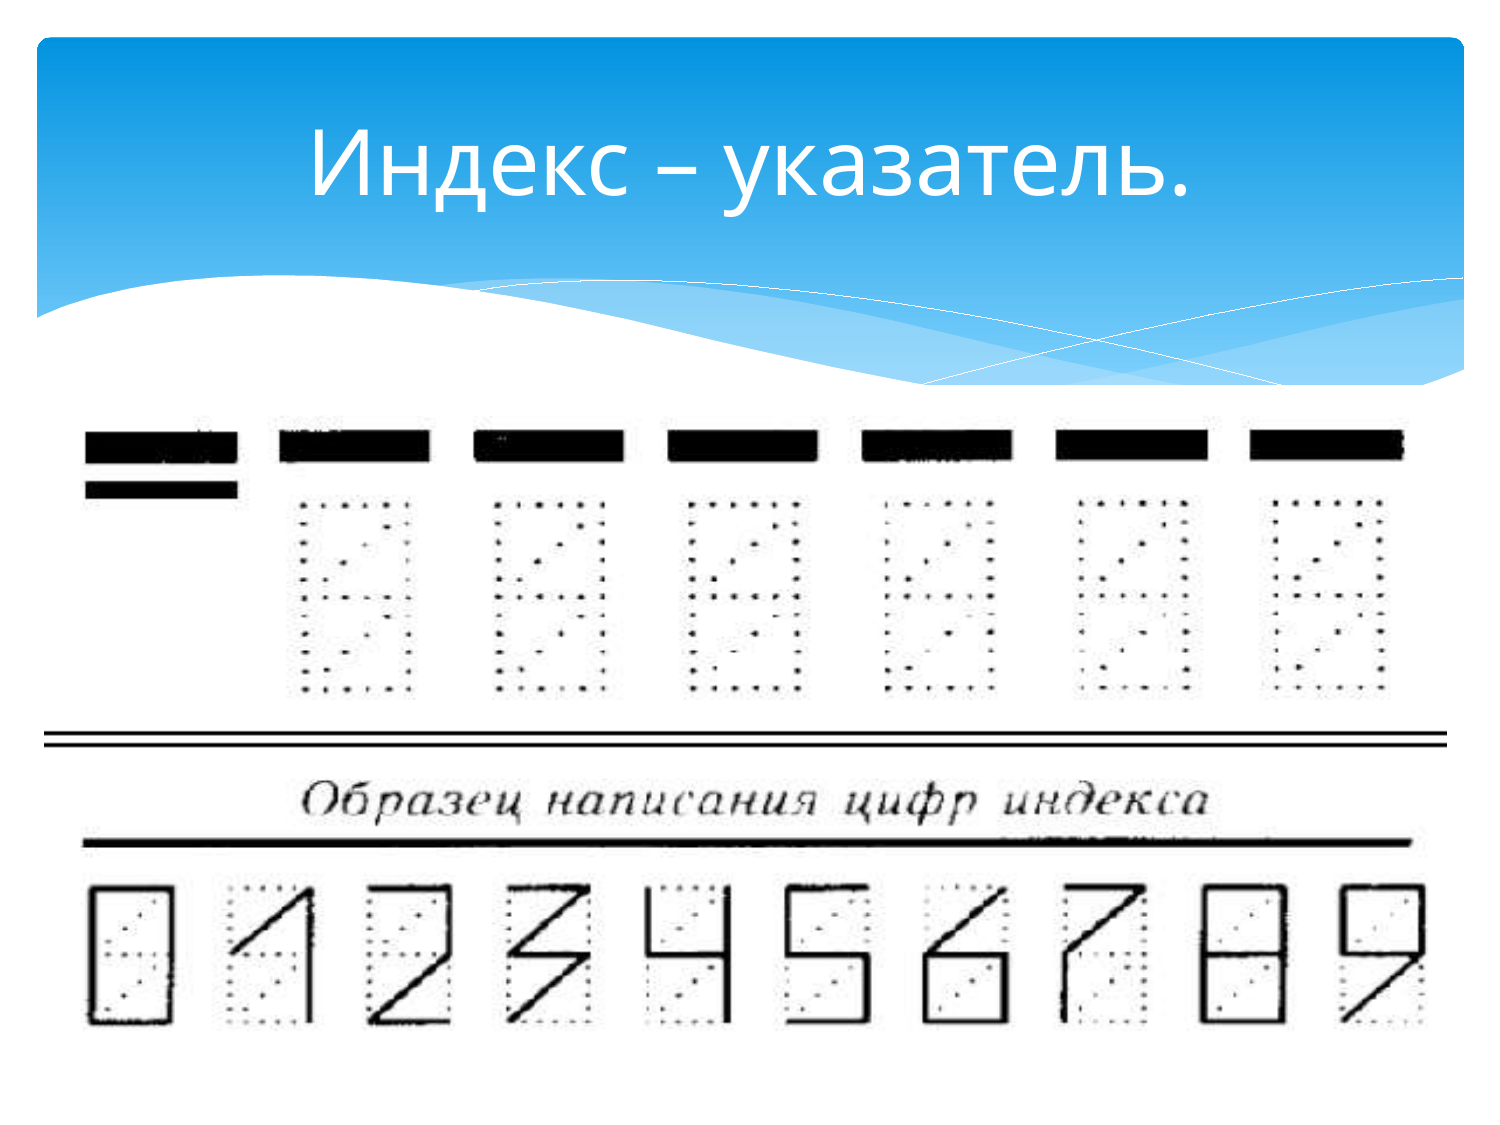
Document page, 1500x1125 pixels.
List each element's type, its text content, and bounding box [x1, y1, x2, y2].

title Индекс – указатель. [75, 55, 1425, 261]
picture [44, 385, 1448, 1048]
